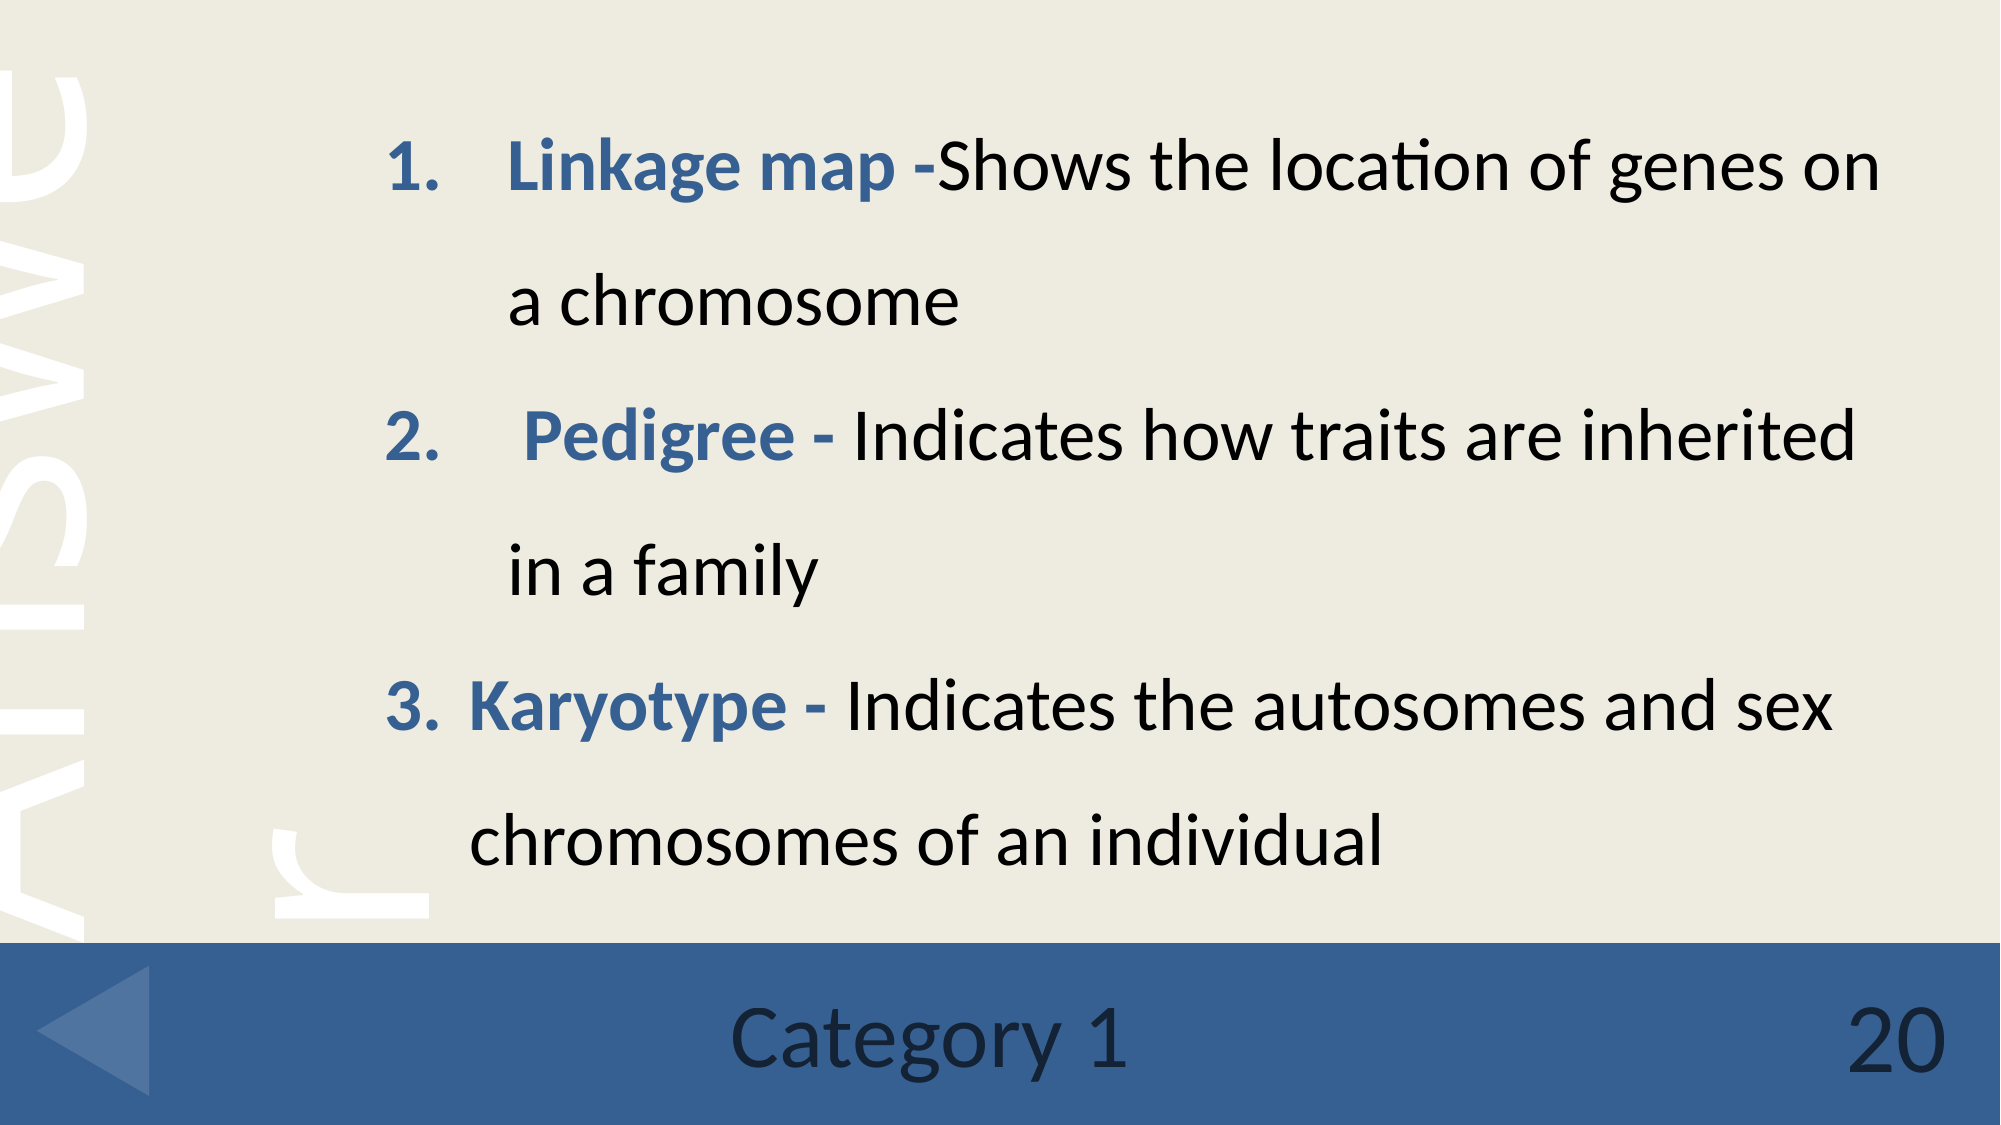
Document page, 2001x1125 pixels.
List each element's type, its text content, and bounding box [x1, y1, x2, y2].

list 20 [1831, 967, 1963, 1097]
text_box Linkage map -Shows the location of genes on a chromosome Pedigree - Indicates how traits are inherited in a family Karyotype - Indicates the autosomes and sex chromosomes of an individual [370, 96, 1920, 856]
title Category 1 [30, 937, 1831, 1125]
